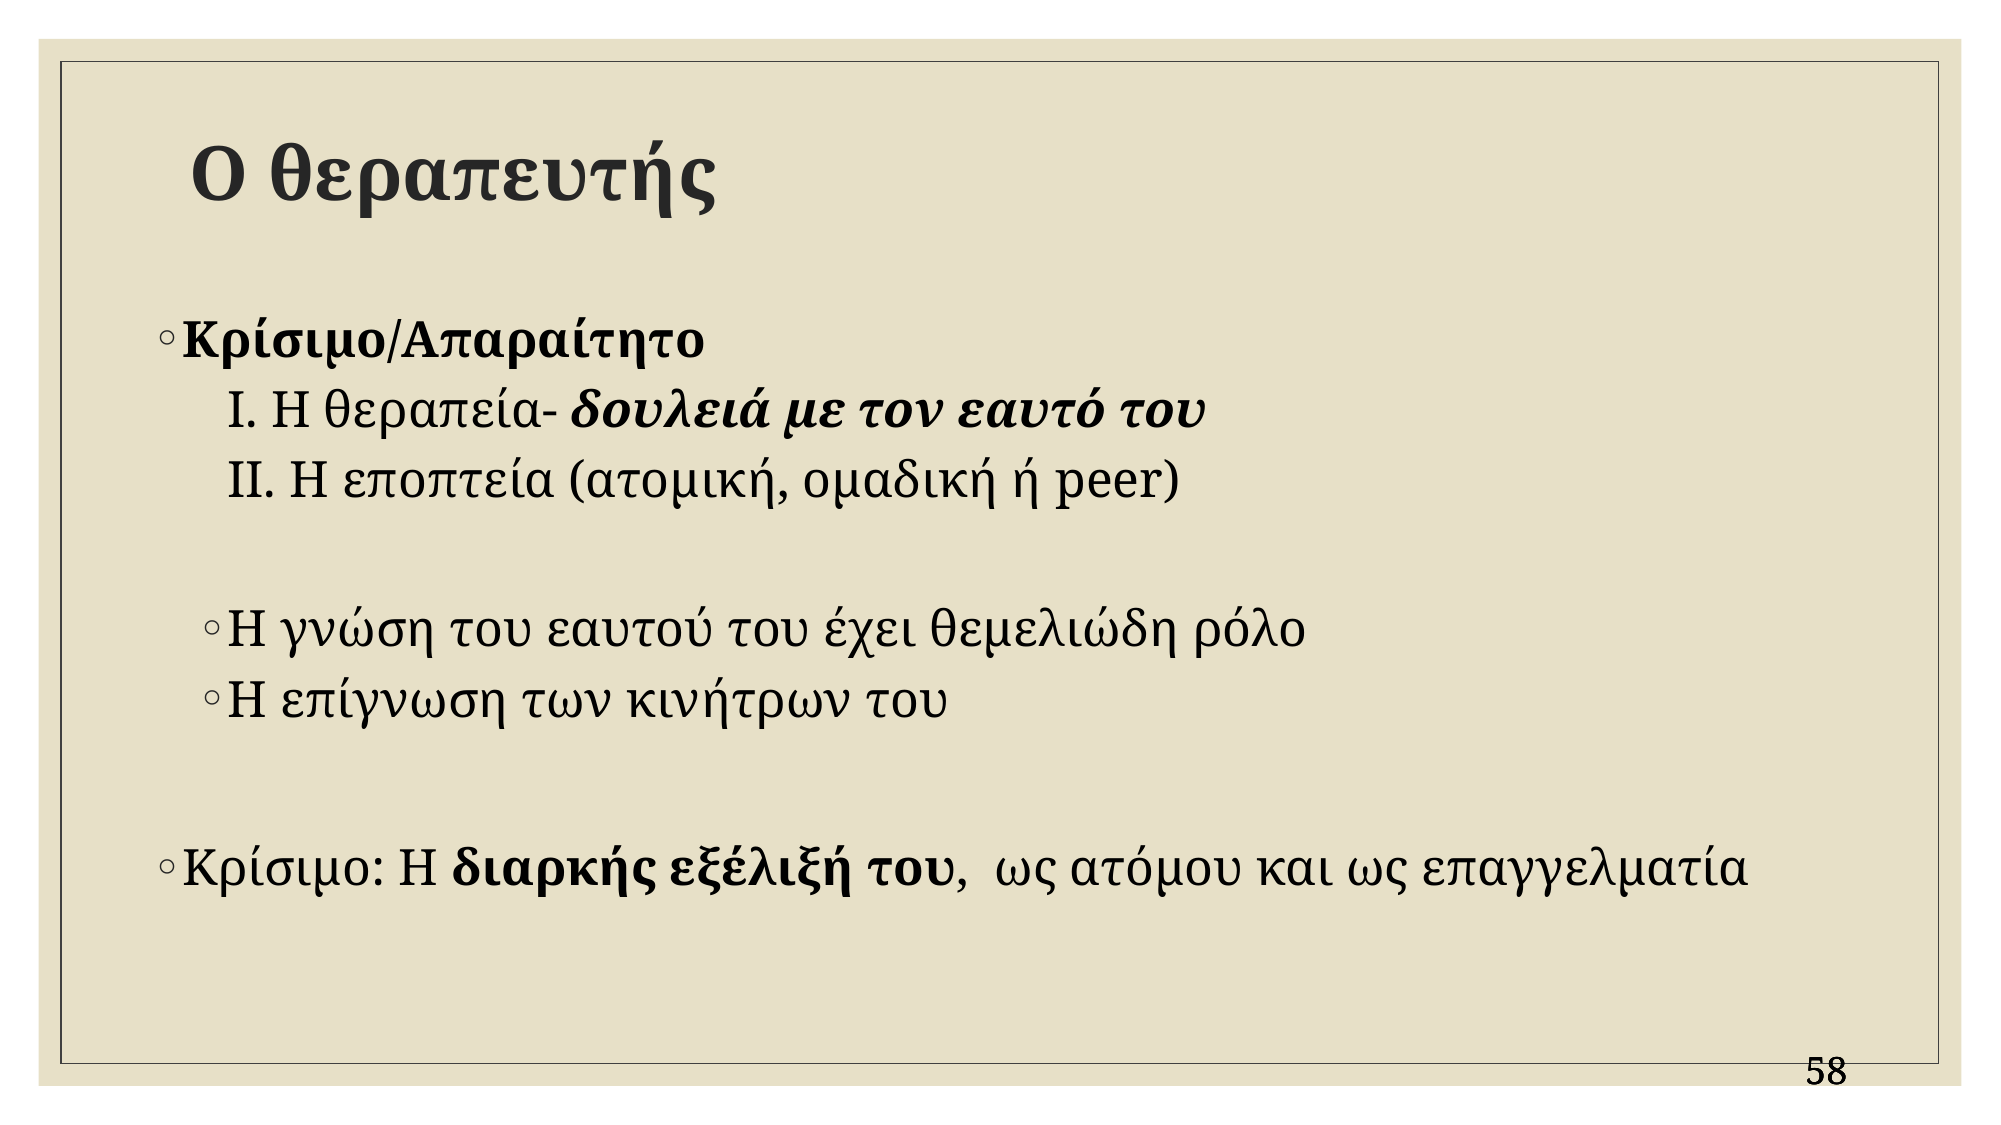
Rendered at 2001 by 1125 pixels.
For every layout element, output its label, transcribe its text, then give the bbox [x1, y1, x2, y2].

text_box 58 [1412, 1042, 1863, 1103]
list Κρίσιμο/Απαραίτητο Ι. Η θεραπεία- δουλειά με τον εαυτό του ΙΙ. Η εποπτεία (ατομική, ομαδική ή peer) Η γνώση του εαυτού του έχει θεμελιώδη ρόλο Η επίγνωση των κινήτρων του Κρίσιμο: Η διαρκής εξέλιξή του, ως ατόμου και ως επαγγελματία [137, 299, 1966, 1014]
title Ο θεραπευτής [174, 105, 1825, 247]
